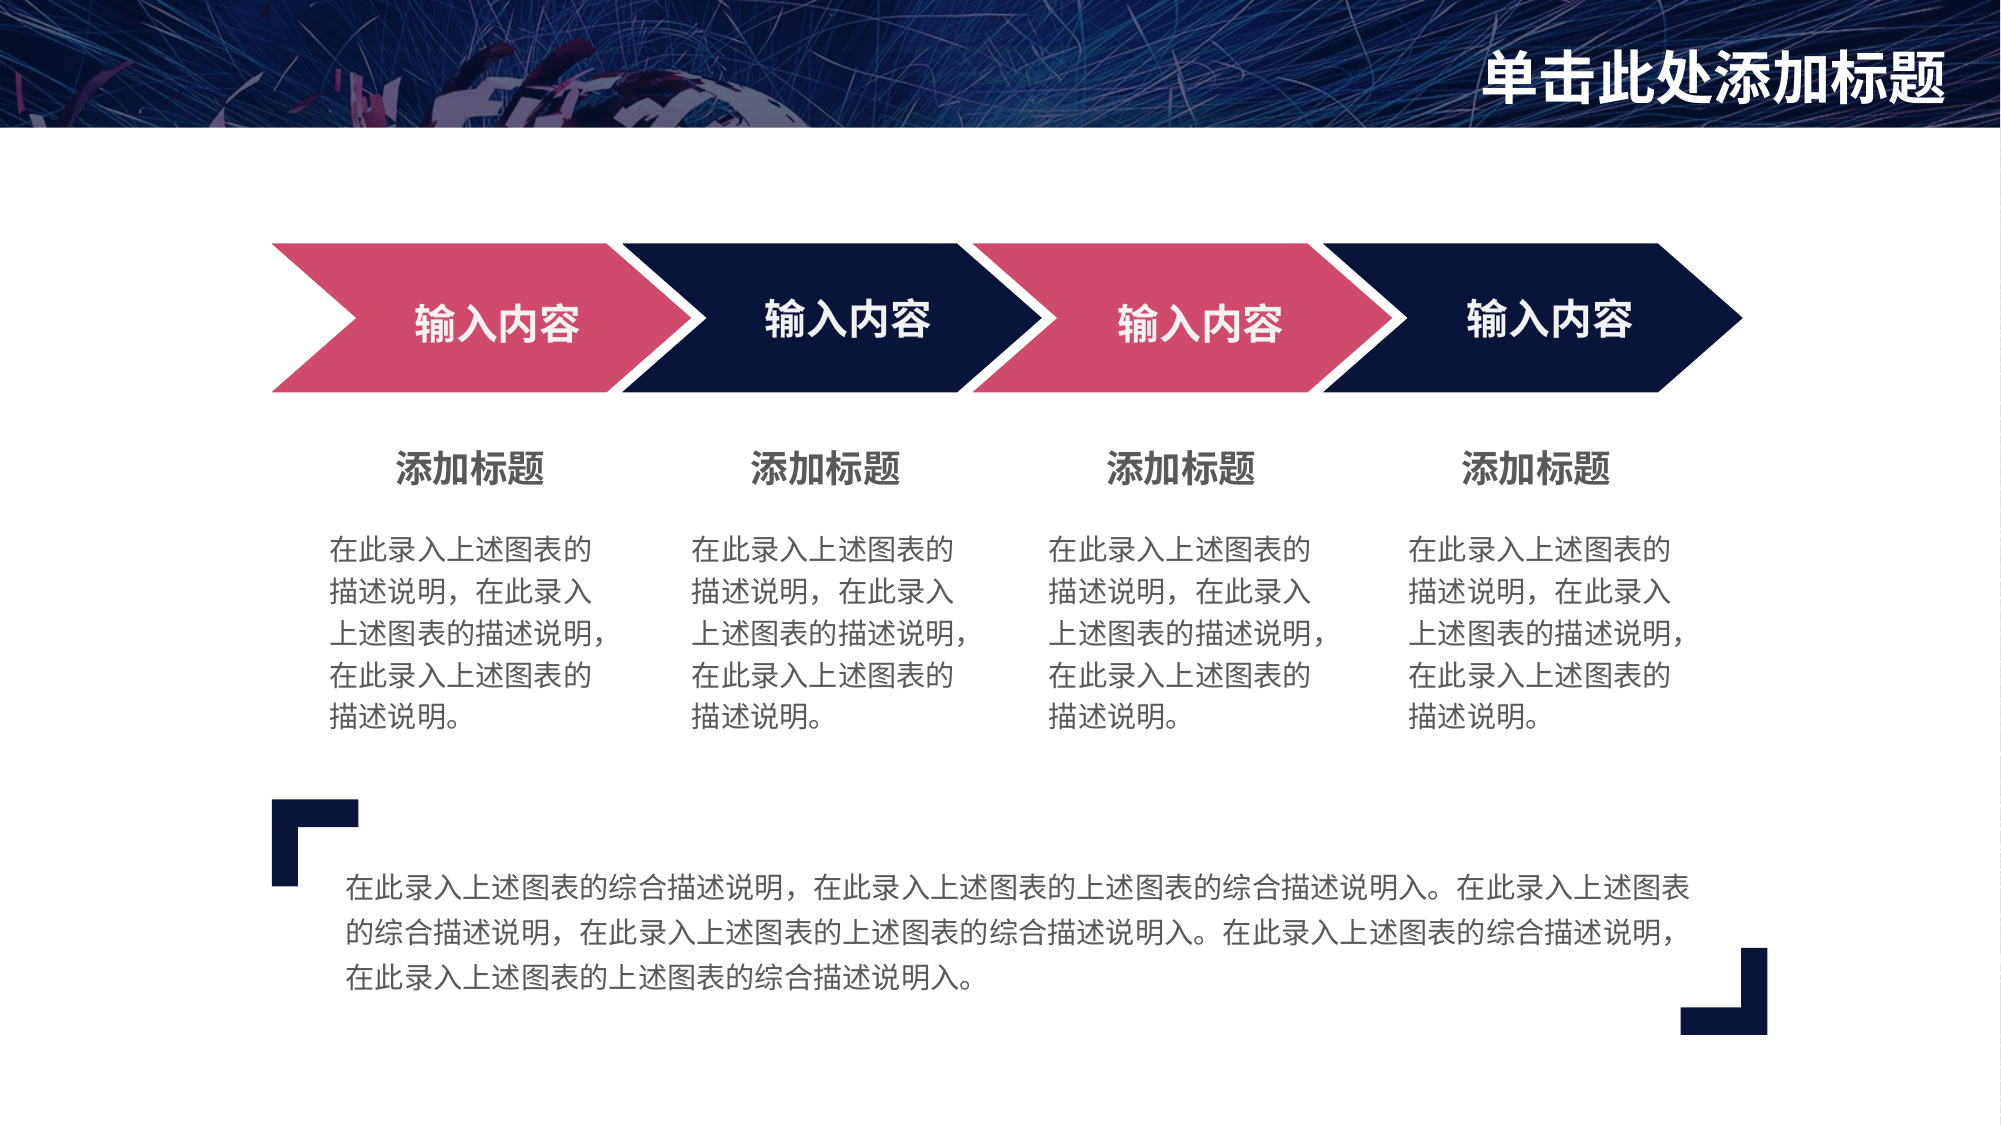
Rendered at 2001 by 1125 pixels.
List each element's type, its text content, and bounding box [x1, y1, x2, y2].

text_box [271, 798, 359, 888]
text_box 添加标题 [1090, 438, 1272, 498]
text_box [972, 243, 1393, 393]
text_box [271, 243, 692, 393]
text_box 添加标题 [1446, 438, 1627, 498]
text_box 在此录入上述图表的综合描述说明，在此录入上述图表的上述图表的综合描述说明入。在此录入上述图表的综合描述说明，在此录入上述图表的上述图表的综合描述说明入。在此录入上述图表的综合描述说明，在此录入上述图表的上述图表的综合描述说明入。 [330, 851, 1732, 1002]
text_box 在此录入上述图表的描述说明，在此录入上述图表的描述说明，在此录入上述图表的描述说明。 [314, 516, 628, 742]
text_box 在此录入上述图表的描述说明，在此录入上述图表的描述说明，在此录入上述图表的描述说明。 [1393, 516, 1702, 742]
text_box [1680, 947, 1768, 1036]
title 单击此处添加标题 [236, 33, 1962, 128]
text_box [692, 243, 972, 393]
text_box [1393, 243, 1743, 393]
text_box 在此录入上述图表的描述说明，在此录入上述图表的描述说明，在此录入上述图表的描述说明。 [676, 516, 985, 742]
text_box 在此录入上述图表的描述说明，在此录入上述图表的描述说明，在此录入上述图表的描述说明。 [1033, 516, 1345, 742]
text_box 添加标题 [735, 438, 916, 498]
text_box 添加标题 [380, 438, 561, 498]
